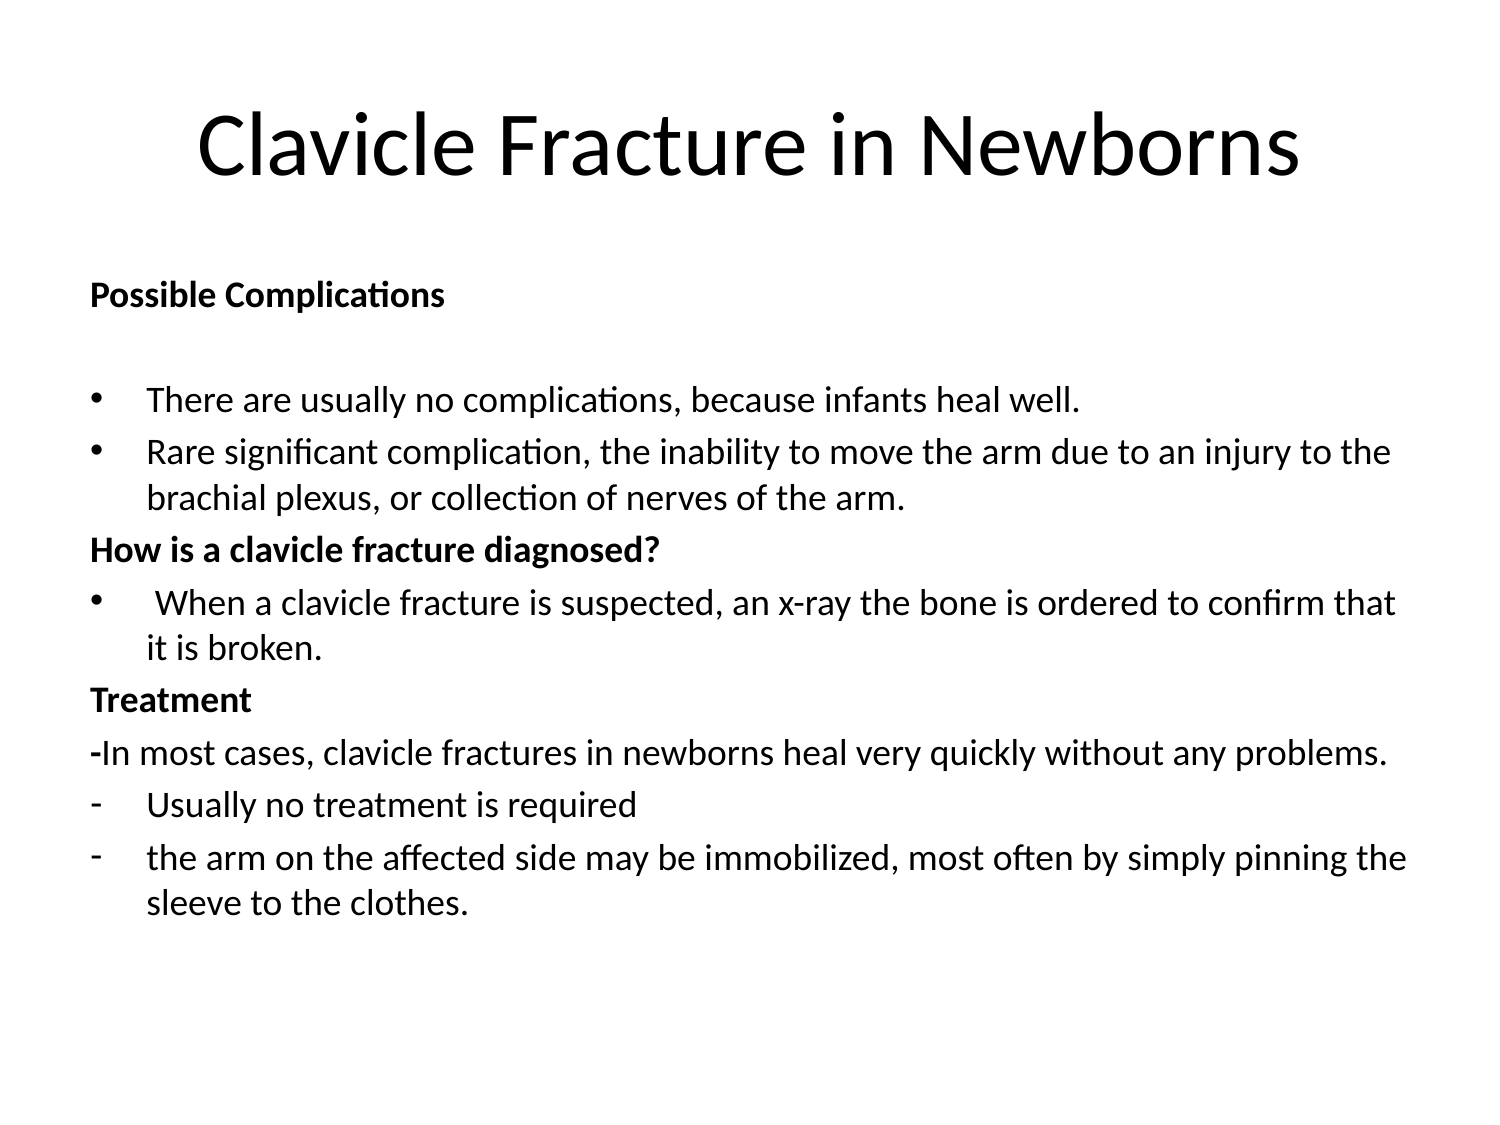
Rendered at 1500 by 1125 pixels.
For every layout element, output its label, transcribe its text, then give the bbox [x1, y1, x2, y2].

title Clavicle Fracture in Newborns [75, 45, 1425, 233]
list Possible Complications There are usually no complications, because infants heal well. Rare significant complication, the inability to move the arm due to an injury to the brachial plexus, or collection of nerves of the arm. How is a clavicle fracture diagnosed? When a clavicle fracture is suspected, an x-ray the bone is ordered to confirm that it is broken. Treatment -In most cases, clavicle fractures in newborns heal very quickly without any problems. Usually no treatment is required the arm on the affected side may be immobilized, most often by simply pinning the sleeve to the clothes. [75, 262, 1425, 1005]
